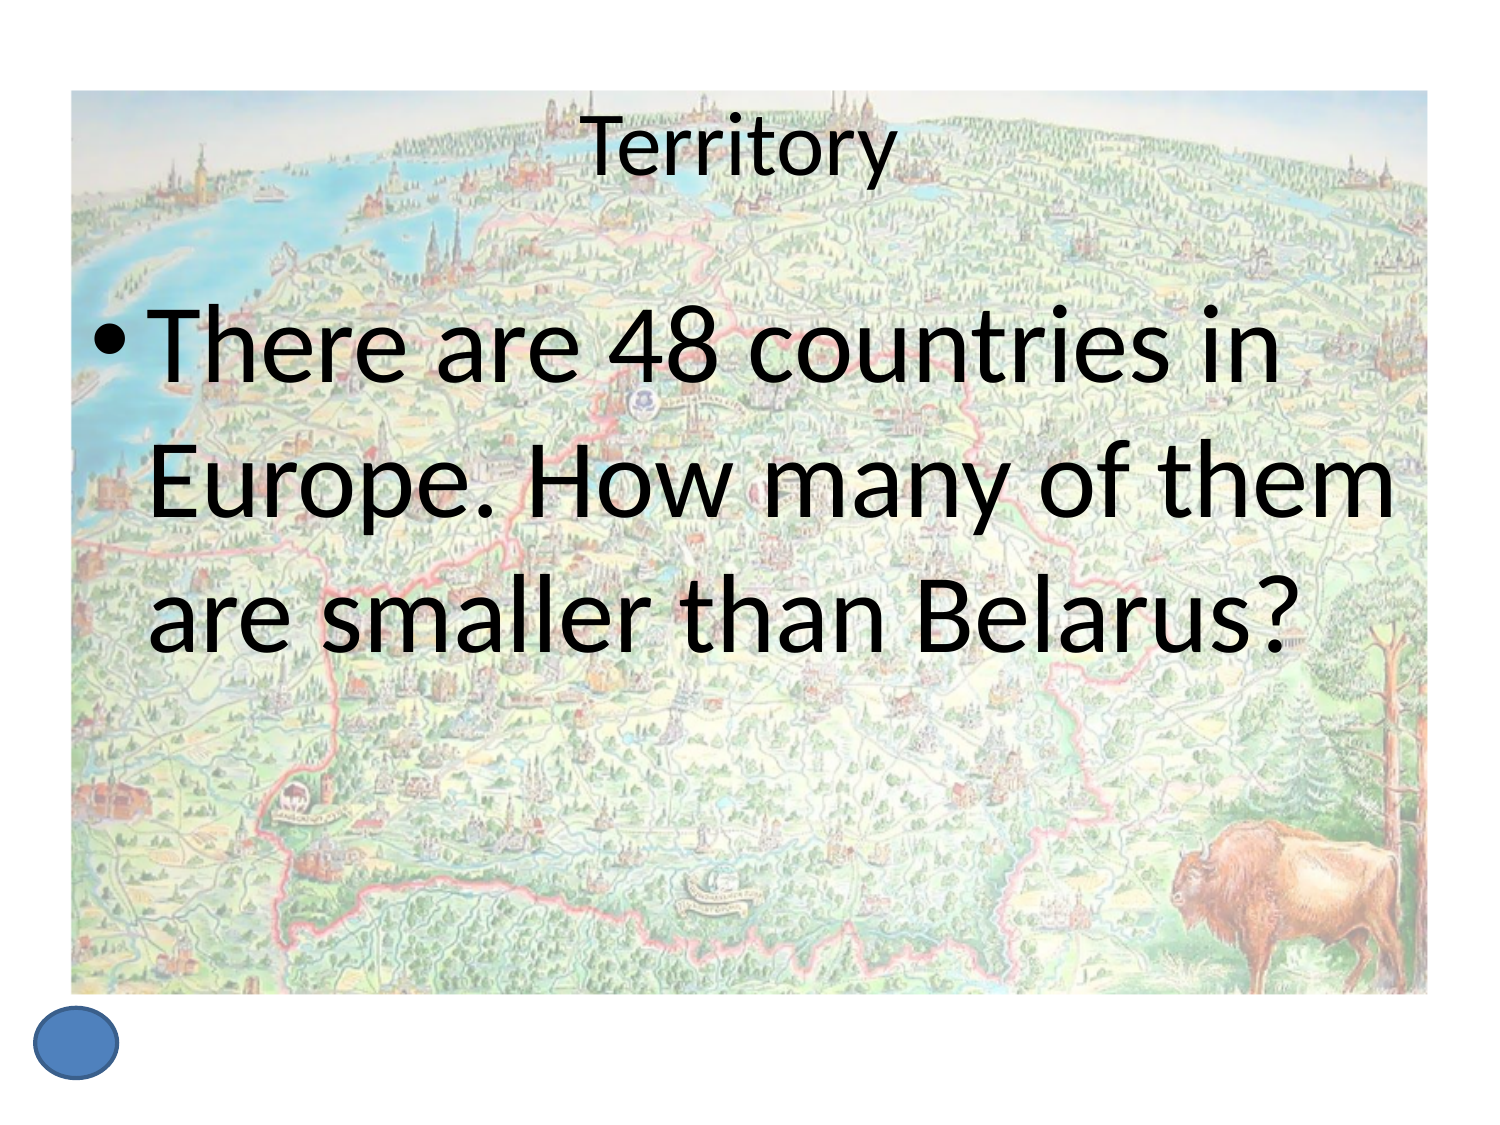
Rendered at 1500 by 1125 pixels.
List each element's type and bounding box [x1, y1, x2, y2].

picture [58, 23, 1465, 1032]
text_box [33, 1011, 120, 1081]
